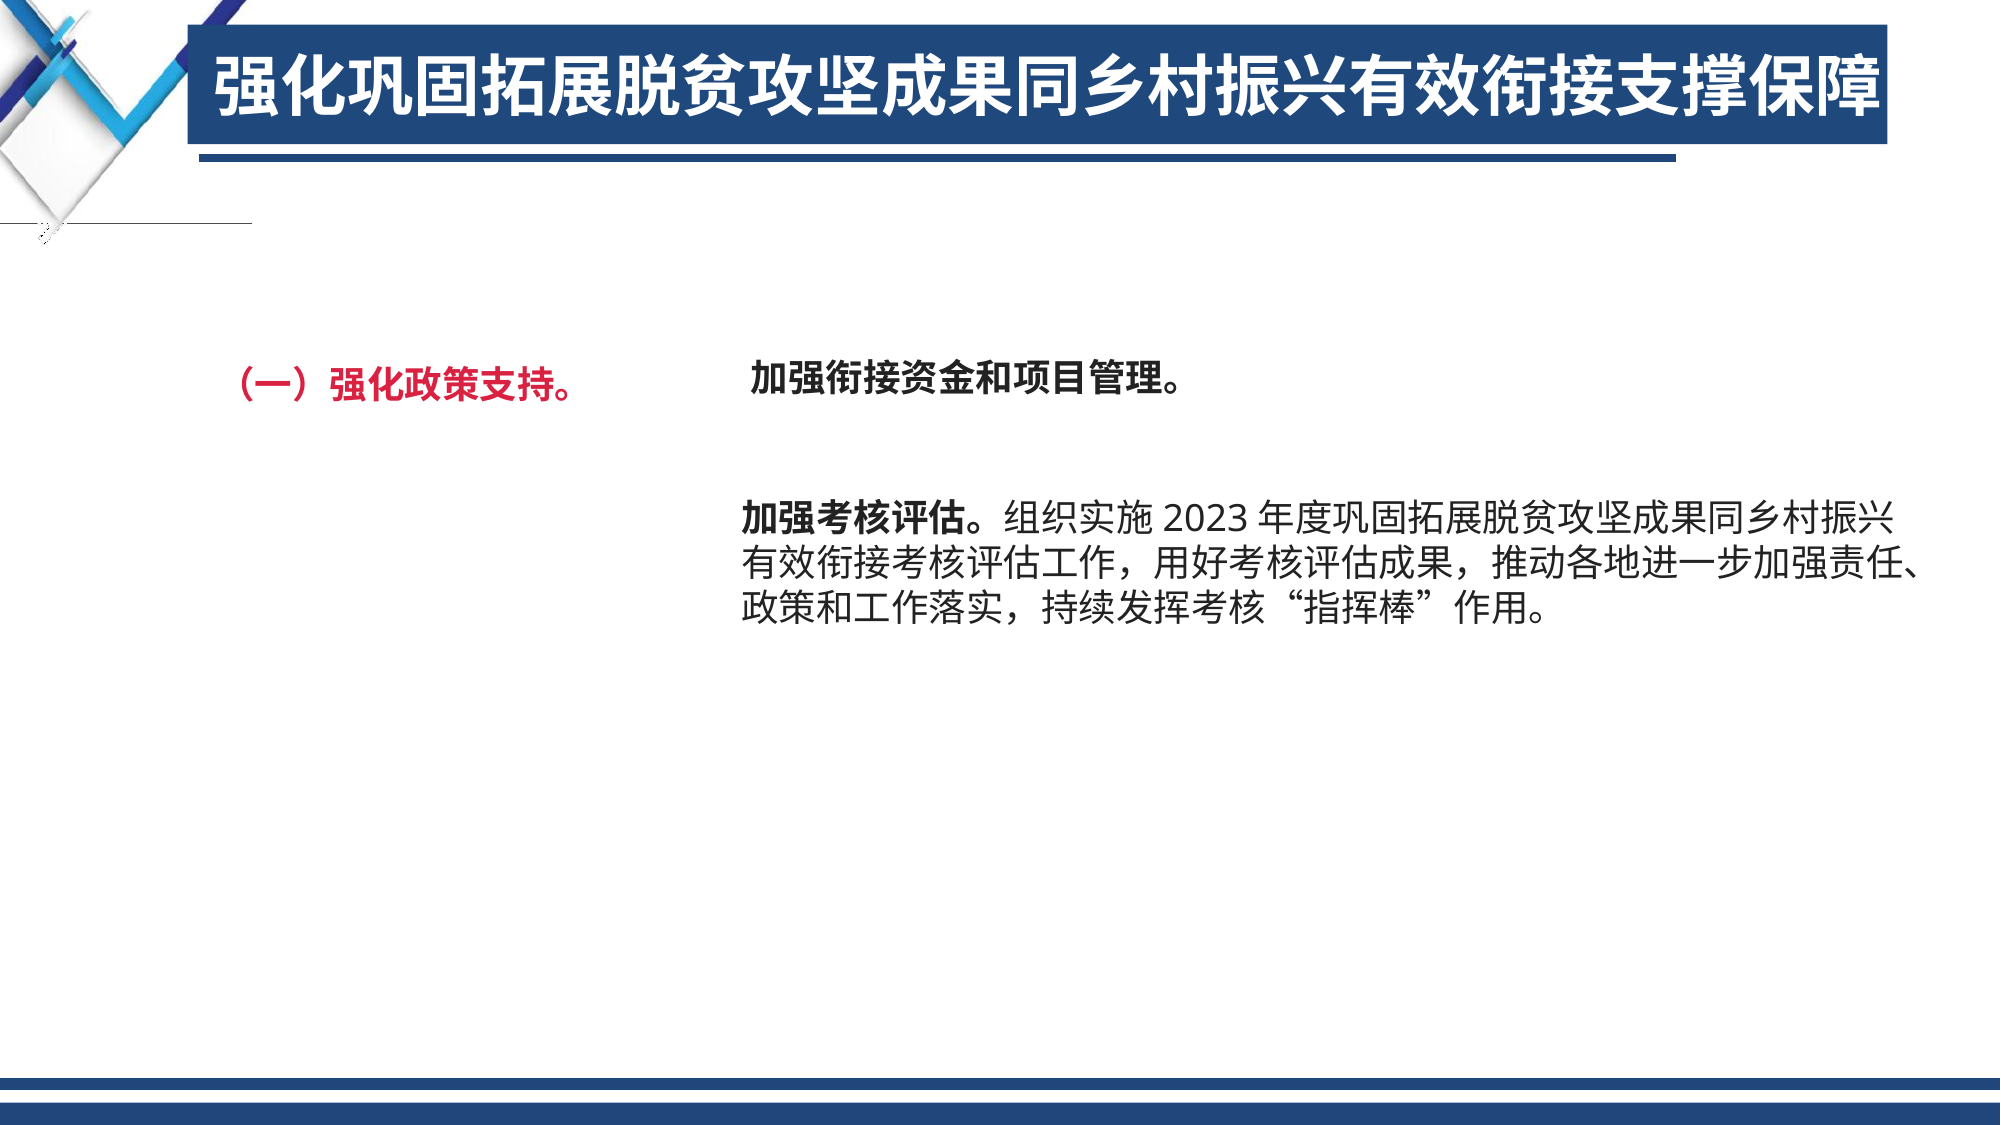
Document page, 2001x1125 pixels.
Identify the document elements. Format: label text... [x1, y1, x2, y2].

text_box 强化巩固拓展脱贫攻坚成果同乡村振兴有效衔接支撑保障 [198, 36, 1912, 132]
text_box 加强考核评估。组织实施2023年度巩固拓展脱贫攻坚成果同乡村振兴有效衔接考核评估工作，用好考核评估成果，推动各地进一步加强责任、政策和工作落实，持续发挥考核“指挥棒”作用。 [726, 486, 1927, 637]
text_box 加强衔接资金和项目管理。 [735, 346, 1216, 407]
text_box [0, 1102, 2000, 1125]
picture [0, 0, 252, 245]
text_box （一）强化政策支持。 [202, 353, 608, 413]
text_box [187, 24, 1888, 145]
